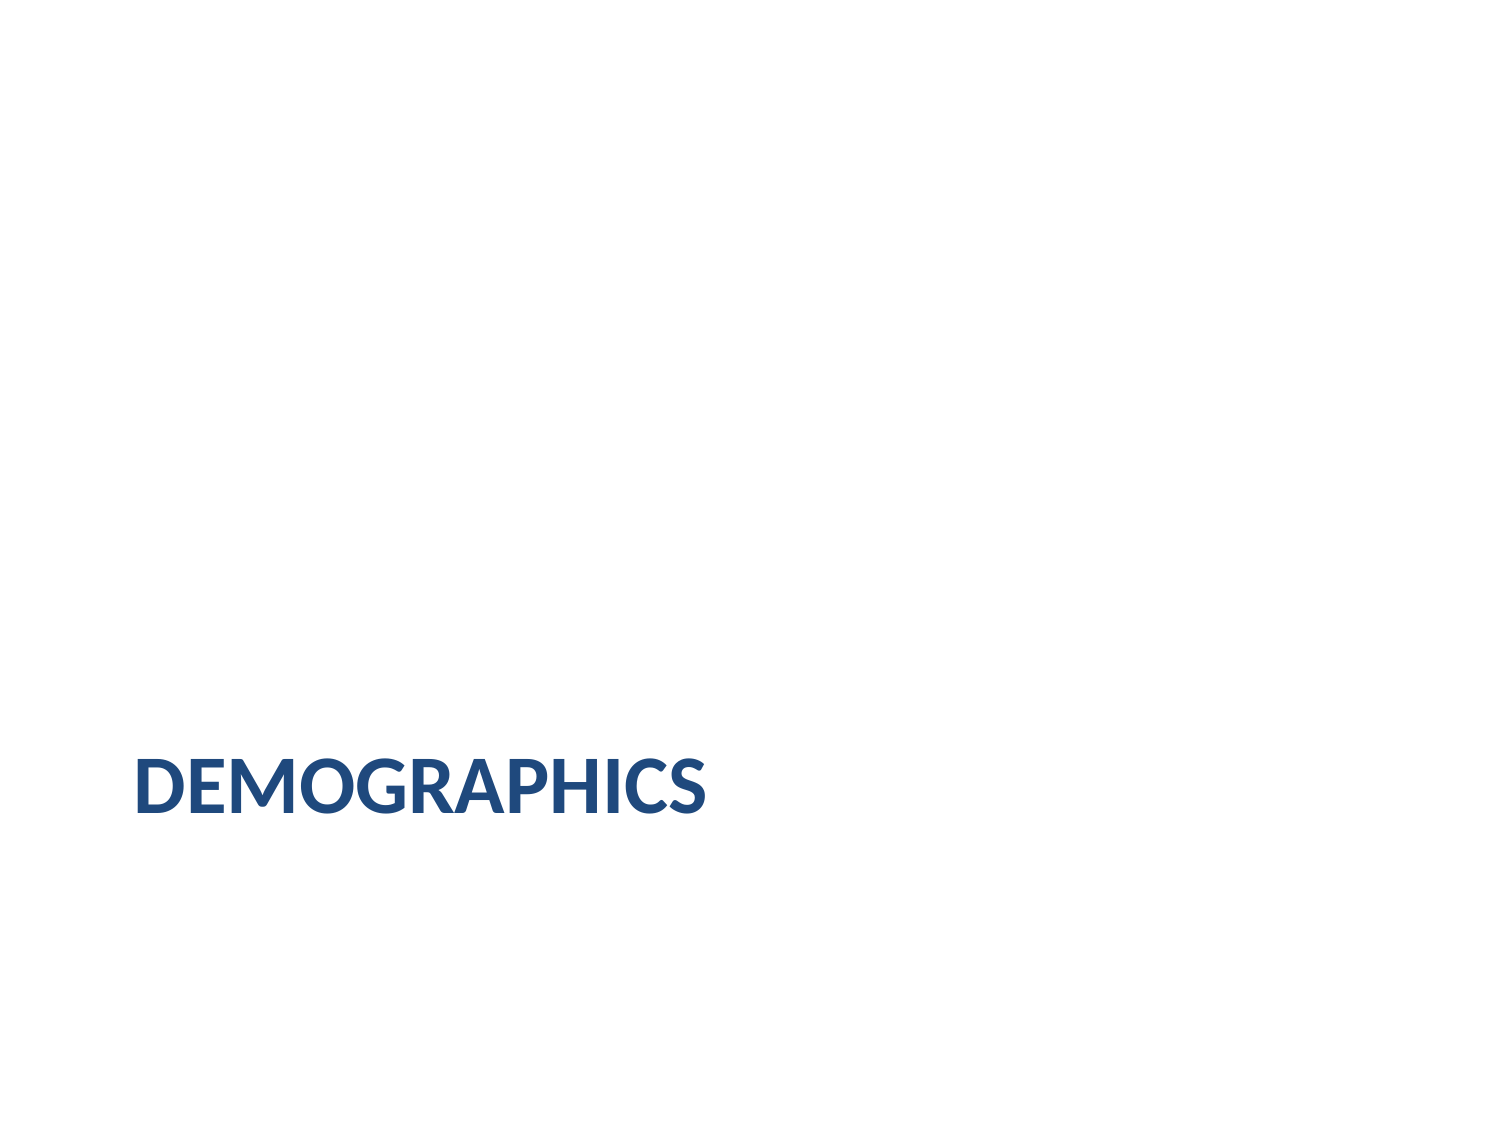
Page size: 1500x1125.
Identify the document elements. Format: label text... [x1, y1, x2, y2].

title Demographics [118, 722, 1394, 947]
